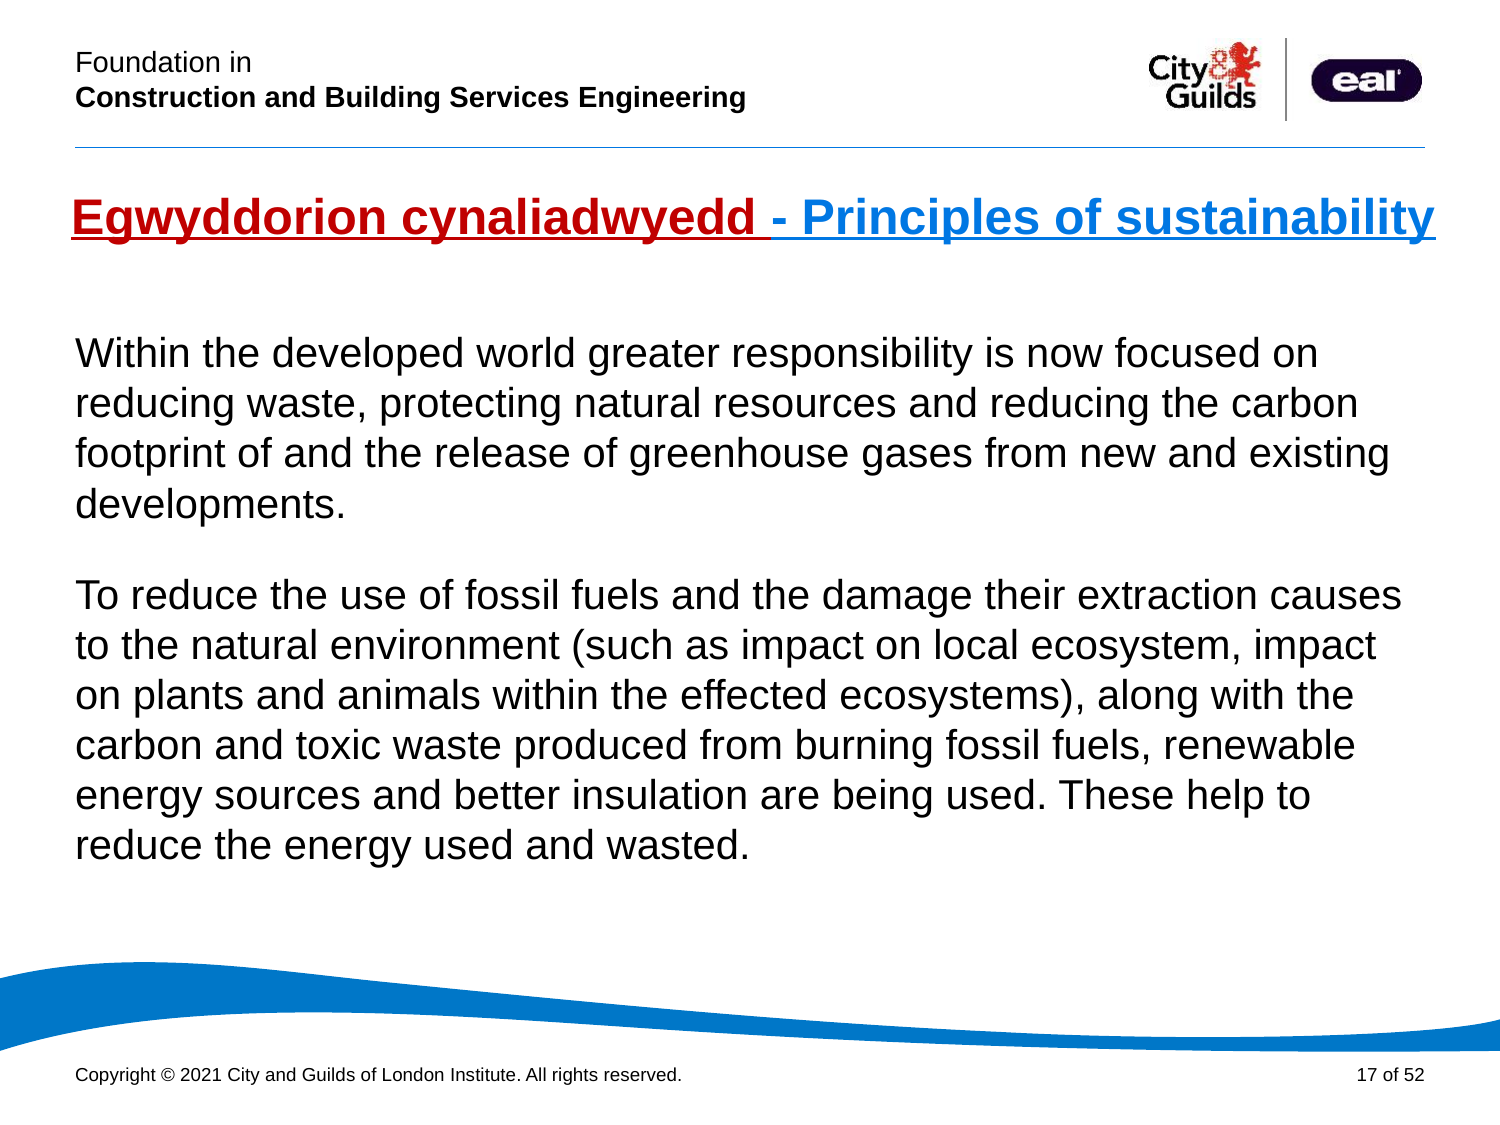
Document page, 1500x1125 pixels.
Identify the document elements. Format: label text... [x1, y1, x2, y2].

list Within the developed world greater responsibility is now focused on reducing waste, protecting natural resources and reducing the carbon footprint of and the release of greenhouse gases from new and existing developments. To reduce the use of fossil fuels and the damage their extraction causes to the natural environment (such as impact on local ecosystem, impact on plants and animals within the effected ecosystems), along with the carbon and toxic waste produced from burning fossil fuels, renewable energy sources and better insulation are being used. These help to reduce the energy used and wasted. [74, 326, 1426, 1024]
picture [1149, 38, 1422, 121]
title Egwyddorion cynaliadwyedd - Principles of sustainability [70, 184, 1500, 248]
